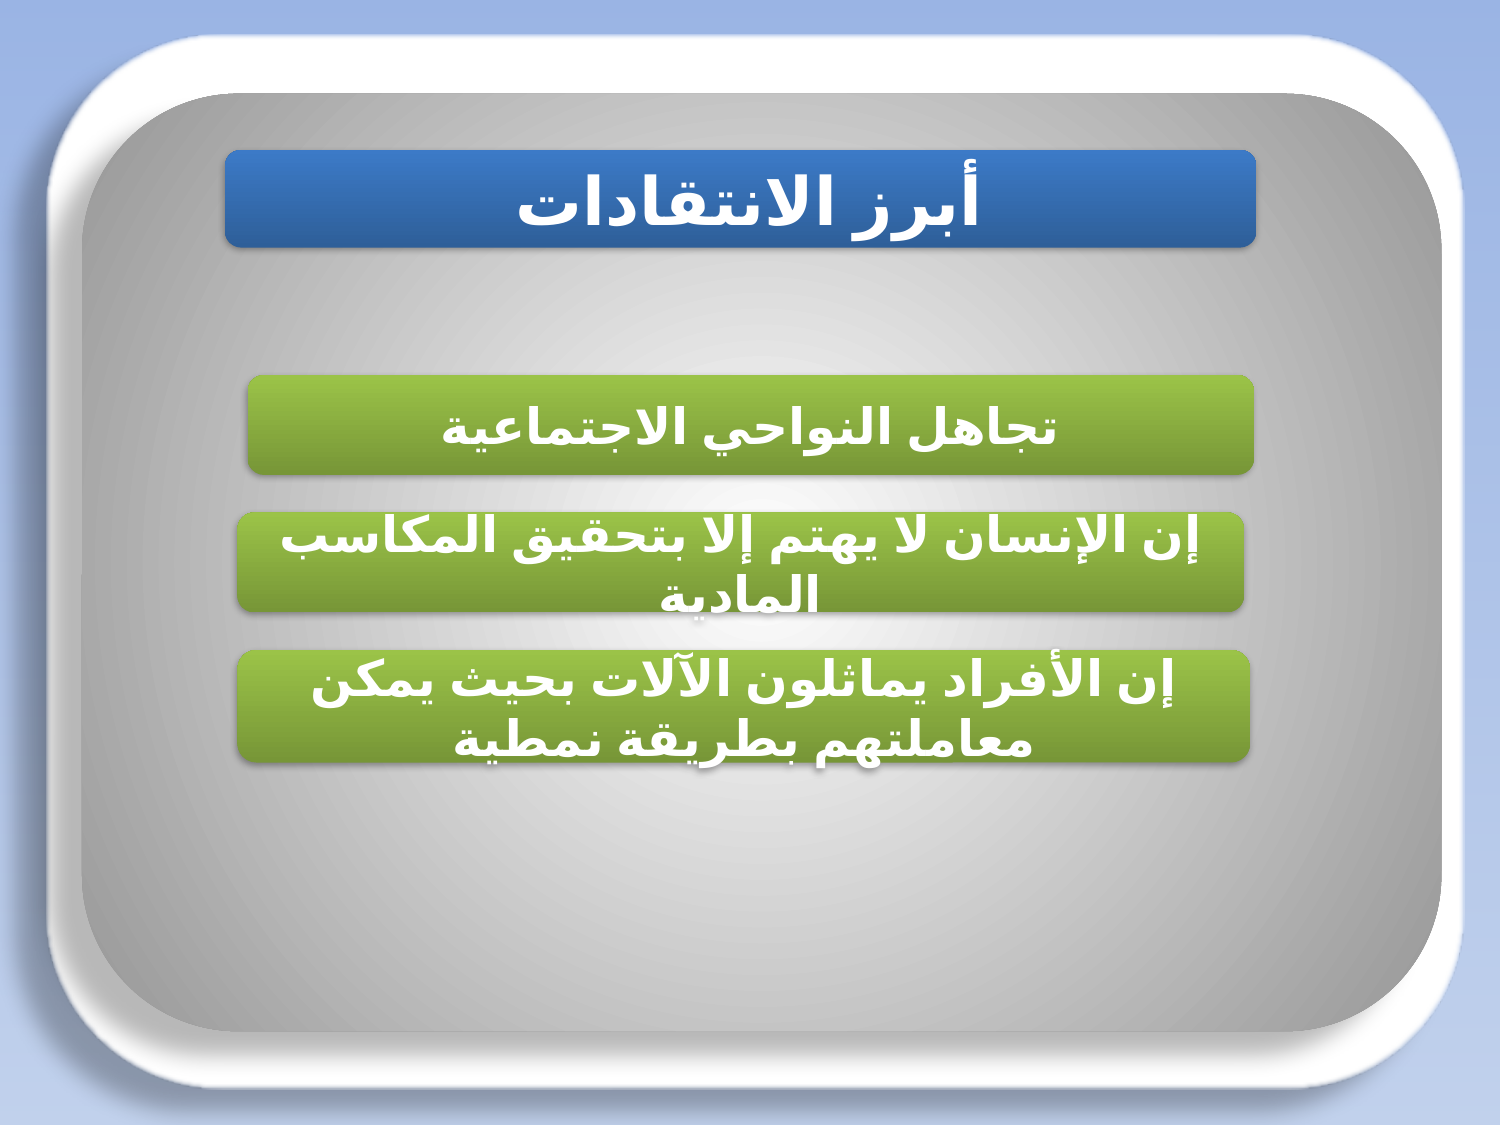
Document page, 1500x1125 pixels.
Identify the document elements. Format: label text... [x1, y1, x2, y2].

text_box [0, 0, 1500, 1125]
text_box إن الإنسان لا يهتم إلا بتحقيق المكاسب المادية [237, 512, 1244, 613]
footer اعداد / أ. غادة الرشيد [512, 1042, 988, 1103]
text_box إن الأفراد يماثلون الآلات بحيث يمكن معاملتهم بطريقة نمطية [237, 649, 1251, 763]
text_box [162, 374, 1326, 476]
text_box [79, 91, 1444, 1034]
text_box أبرز الانتقادات [224, 149, 1257, 248]
text_box [49, 34, 1468, 1089]
